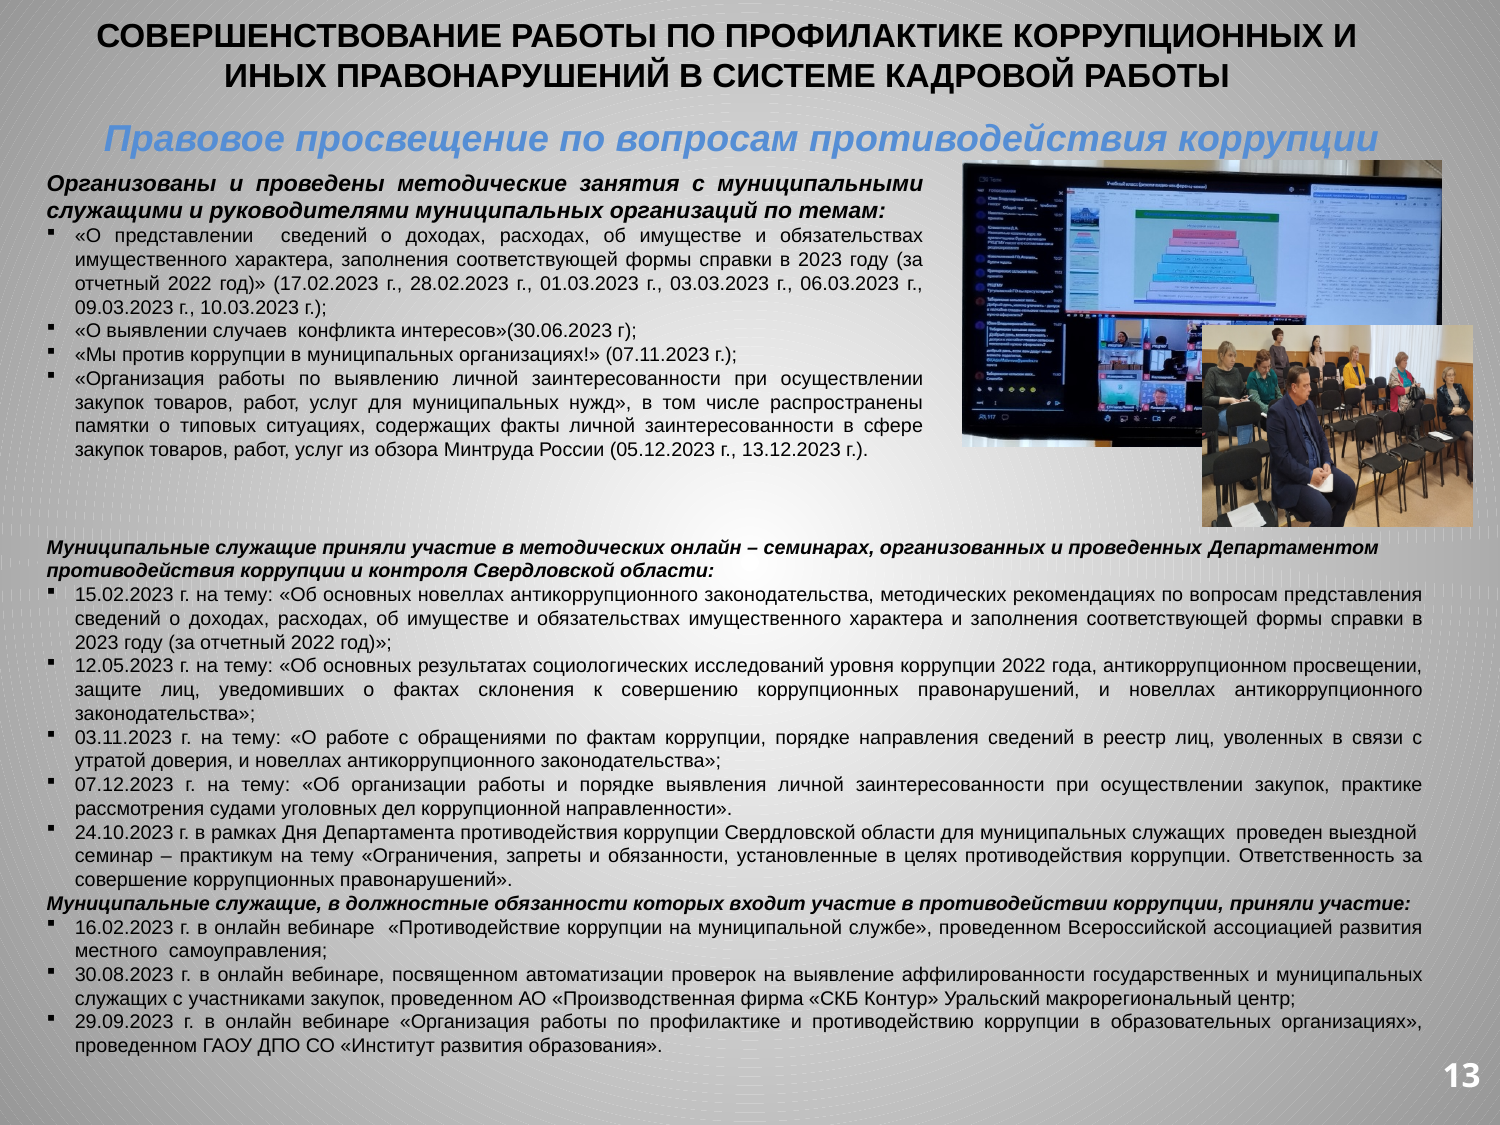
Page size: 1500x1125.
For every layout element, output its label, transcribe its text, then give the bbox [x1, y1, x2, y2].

text_box Организованы и проведены методические занятия с муниципальными служащими и руководителями муниципальных организаций по темам: «О представлении сведений о доходах, расходах, об имуществе и обязательствах имущественного характера, заполнения соответствующей формы справки в 2023 году (за отчетный 2022 год)» (17.02.2023 г., 28.02.2023 г., 01.03.2023 г., 03.03.2023 г., 06.03.2023 г., 09.03.2023 г., 10.03.2023 г.); «О выявлении случаев конфликта интересов»(30.06.2023 г); «Мы против коррупции в муниципальных организациях!» (07.11.2023 г.); «Организация работы по выявлению личной заинтересованности при осуществлении закупок товаров, работ, услуг для муниципальных нужд», в том числе распространены памятки о типовых ситуациях, содержащих факты личной заинтересованности в сфере закупок товаров, работ, услуг из обзора Минтруда России (05.12.2023 г., 13.12.2023 г.). [31, 160, 939, 468]
text_box СОВЕРШЕНСТВОВАНИЕ РАБОТЫ ПО ПРОФИЛАКТИКЕ КОРРУПЦИОННЫХ И ИНЫХ ПРАВОНАРУШЕНИЙ В СИСТЕМЕ КАДРОВОЙ РАБОТЫ [31, 7, 1424, 88]
text_box 13 [1423, 1046, 1500, 1102]
picture [962, 160, 1474, 528]
text_box Муниципальные служащие приняли участие в методических онлайн – семинарах, организованных и проведенных Департаментом противодействия коррупции и контроля Свердловской области: 15.02.2023 г. на тему: «Об основных новеллах антикоррупционного законодательства, методических рекомендациях по вопросам представления сведений о доходах, расходах, об имуществе и обязательствах имущественного характера и заполнения соответствующей формы справки в 2023 году (за отчетный 2022 год)»; 12.05.2023 г. на тему: «Об основных результатах социологических исследований уровня коррупции 2022 года, антикоррупционном просвещении, защите лиц, уведомивших о фактах склонения к совершению коррупционных правонарушений, и новеллах антикоррупционного законодательства»; 03.11.2023 г. на тему: «О работе с обращениями по фактам коррупции, порядке направления сведений в реестр лиц, уволенных в связи с утратой доверия, и новеллах антикоррупционного законодательства»; 07.12.2023 г. на тему: «Об организации работы и порядке выявления личной заинтересованности при осуществлении закупок, практике рассмотрения судами уголовных дел коррупционной направленности». 24.10.2023 г. в рамках Дня Департамента противодействия коррупции Свердловской области для муниципальных служащих проведен выездной семинар – практикум на тему «Ограничения, запреты и обязанности, установленные в целях противодействия коррупции. Ответственность за совершение коррупционных правонарушений». Муниципальные служащие, в должностные обязанности которых входит участие в противодействии коррупции, приняли участие: 16.02.2023 г. в онлайн вебинаре «Противодействие коррупции на муниципальной службе», проведенном Всероссийской ассоциацией развития местного самоуправления; 30.08.2023 г. в онлайн вебинаре, посвященном автоматизации проверок на выявление аффилированности государственных и муниципальных служащих с участниками закупок, проведенном АО «Производственная фирма «СКБ Контур» Уральский макрорегиональный центр; 29.09.2023 г. в онлайн вебинаре «Организация работы по профилактике и противодействию коррупции в образовательных организациях», проведенном ГАОУ ДПО СО «Институт развития образования». [31, 527, 1440, 1090]
text_box Правовое просвещение по вопросам противодействия коррупции [16, 88, 1468, 184]
